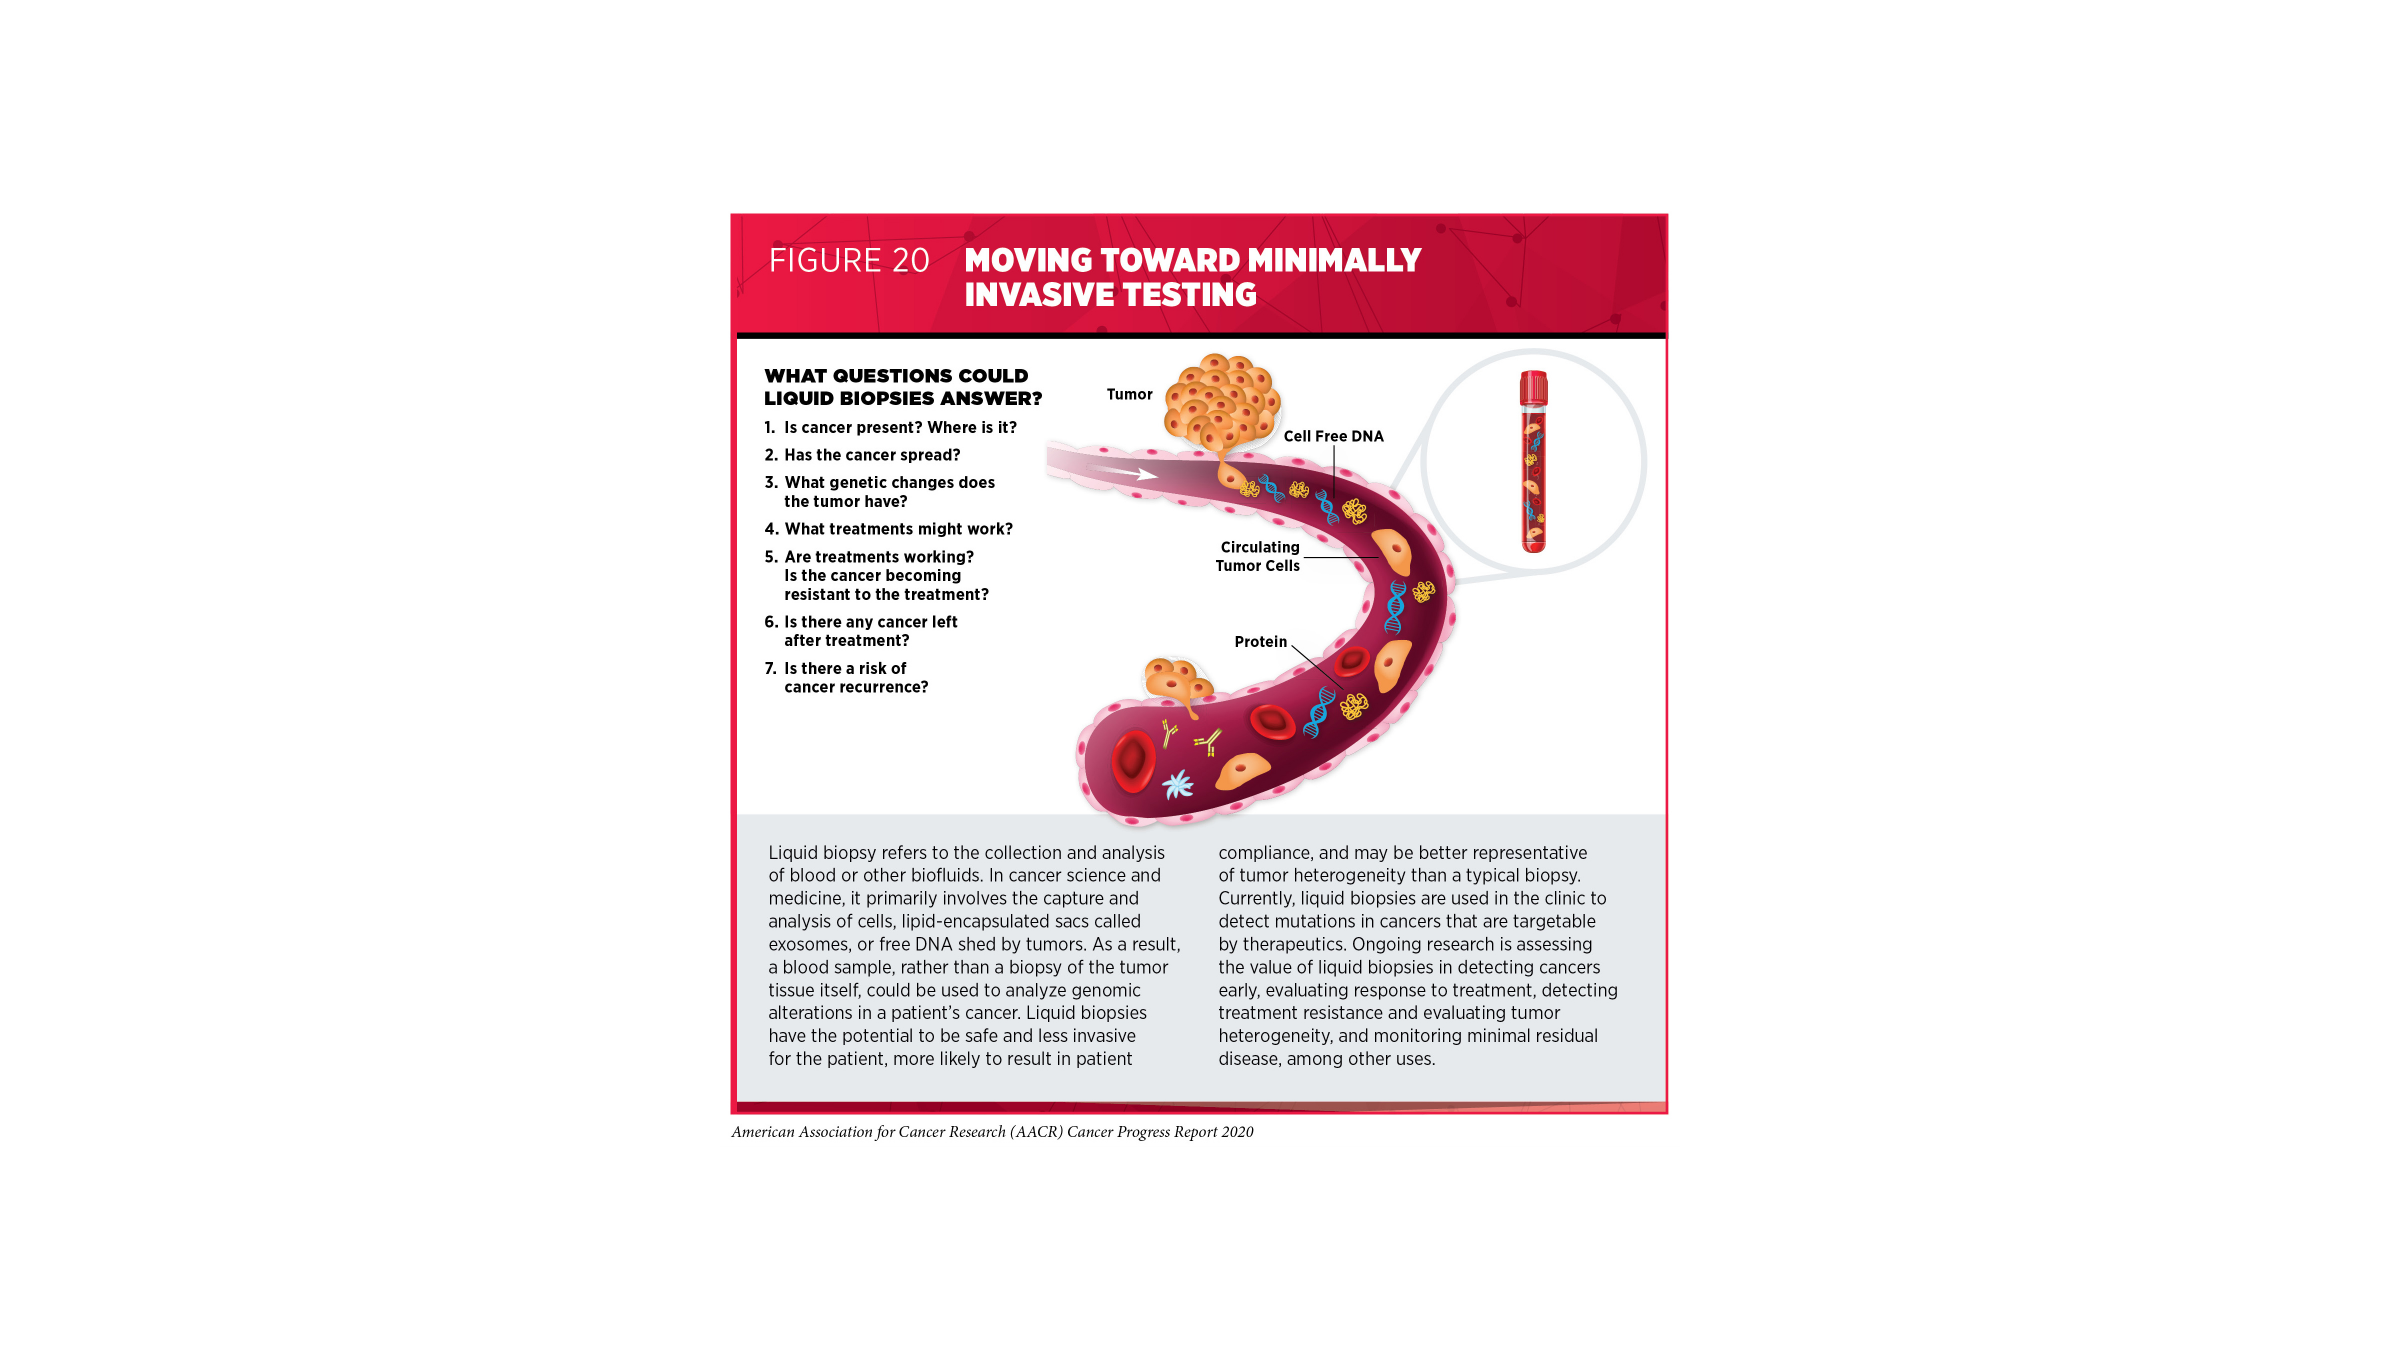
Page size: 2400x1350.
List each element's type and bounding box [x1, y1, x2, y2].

picture [720, 203, 1680, 1147]
